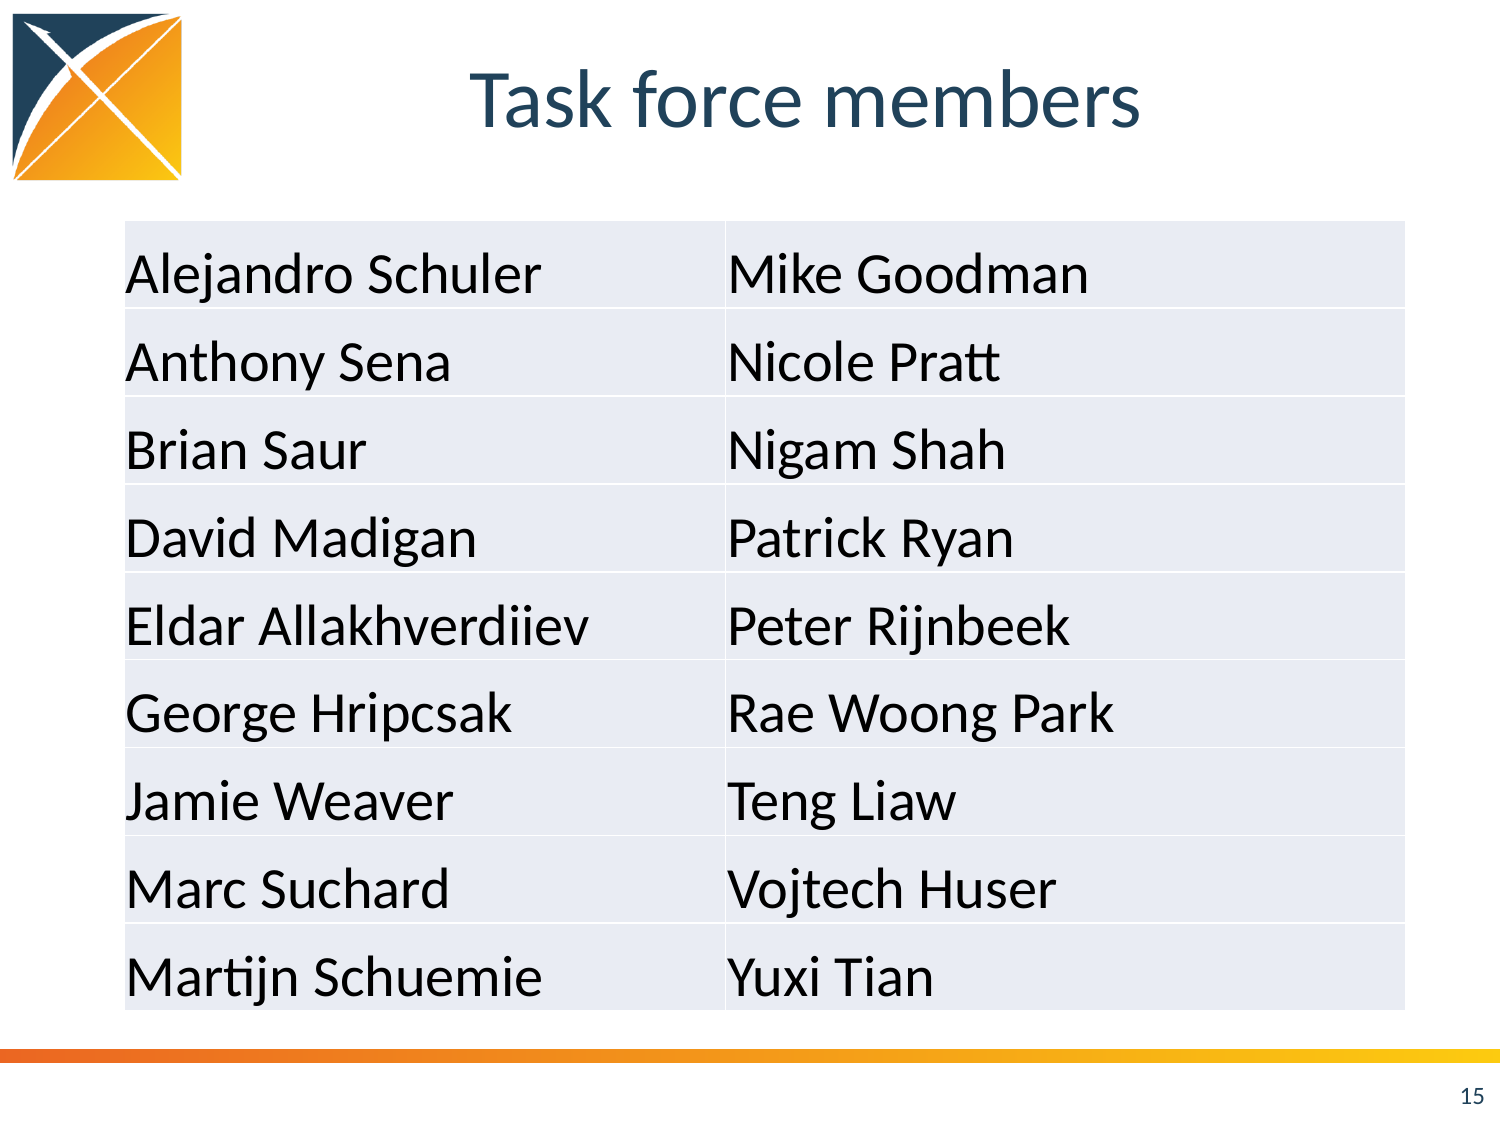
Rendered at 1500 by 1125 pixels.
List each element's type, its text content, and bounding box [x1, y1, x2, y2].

picture [0, 0, 206, 200]
table_cell David Madigan [125, 485, 725, 571]
table_cell Peter Rijnbeek [726, 573, 1405, 659]
table_cell Nicole Pratt [726, 309, 1405, 395]
table_cell Anthony Sena [125, 309, 725, 395]
table_cell Rae Woong Park [726, 660, 1405, 747]
table_cell Teng Liaw [726, 748, 1405, 835]
table_cell Patrick Ryan [726, 485, 1405, 571]
table_cell Jamie Weaver [125, 748, 725, 835]
table_cell Vojtech Huser [726, 836, 1405, 922]
slide_number 15 [1149, 1065, 1500, 1125]
table_cell Brian Saur [125, 397, 725, 483]
title Task force members [187, 24, 1425, 163]
table_cell Marc Suchard [125, 836, 725, 922]
table_cell George Hripcsak [125, 660, 725, 747]
table_cell Eldar Allakhverdiiev [125, 573, 725, 659]
table_cell Yuxi Tian [726, 924, 1405, 1010]
table_header Alejandro Schuler [125, 221, 725, 307]
table_header Mike Goodman [726, 221, 1405, 307]
table_cell Nigam Shah [726, 397, 1405, 483]
table_cell Martijn Schuemie [125, 924, 725, 1010]
